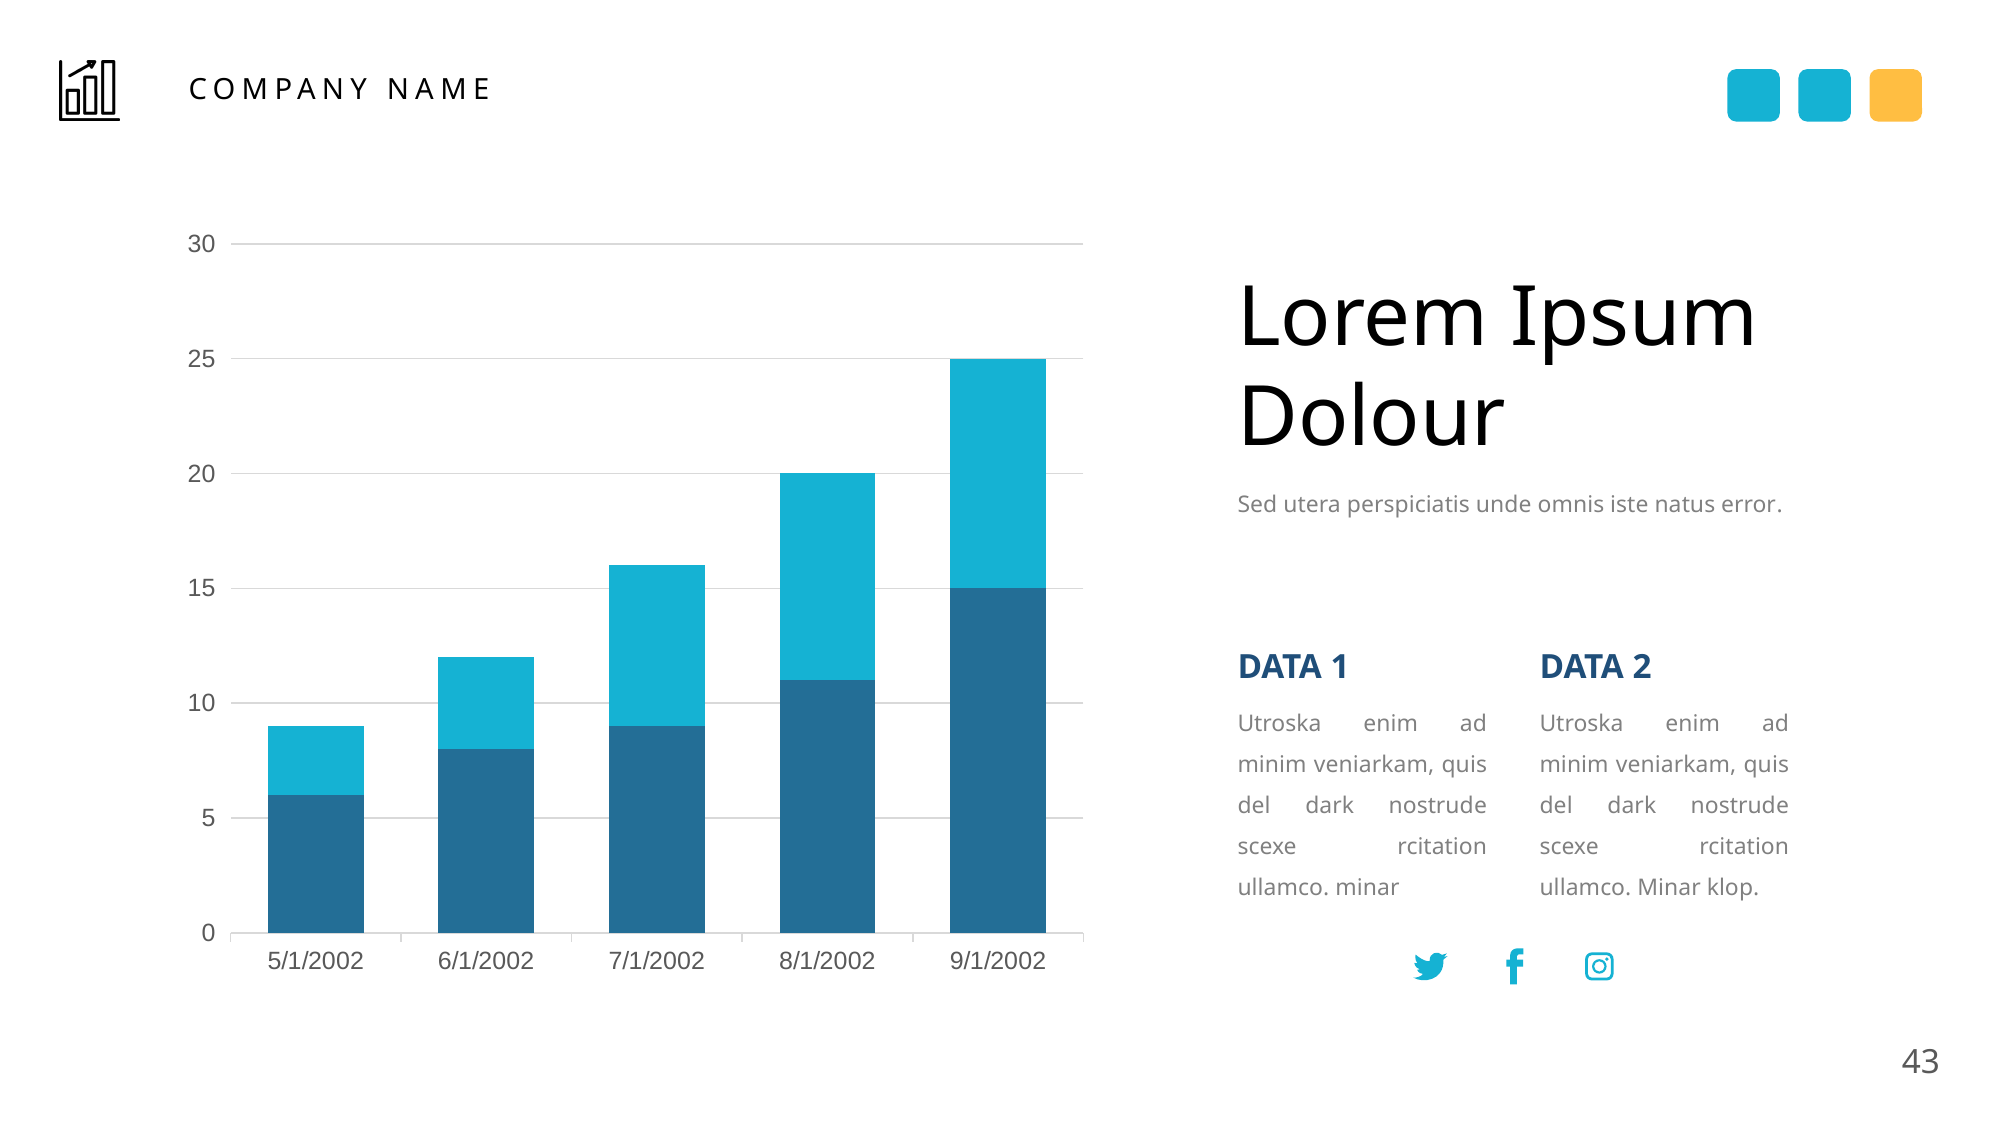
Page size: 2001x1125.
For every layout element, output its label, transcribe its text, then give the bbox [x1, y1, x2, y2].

text_box Sed utera perspiciatis unde omnis iste natus error. [1222, 481, 1805, 525]
text_box Lorem Ipsum Dolour [1222, 255, 1805, 470]
text_box DATA 1 [1222, 618, 1502, 693]
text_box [1413, 948, 1614, 985]
picture [59, 60, 120, 121]
text_box DATA 2 [1524, 618, 1805, 693]
text_box [1797, 68, 1852, 123]
text_box COMPANY NAME [173, 63, 638, 113]
text_box [1868, 68, 1924, 123]
text_box Utroska enim ad minim veniarkam, quis del dark nostrude scexe rcitation ullamco. Minar klop. [1524, 693, 1805, 908]
text_box Utroska enim ad minim veniarkam, quis del dark nostrude scexe rcitation ullamco. minar [1222, 693, 1502, 908]
chart [91, 221, 1163, 985]
text_box [1726, 68, 1781, 123]
